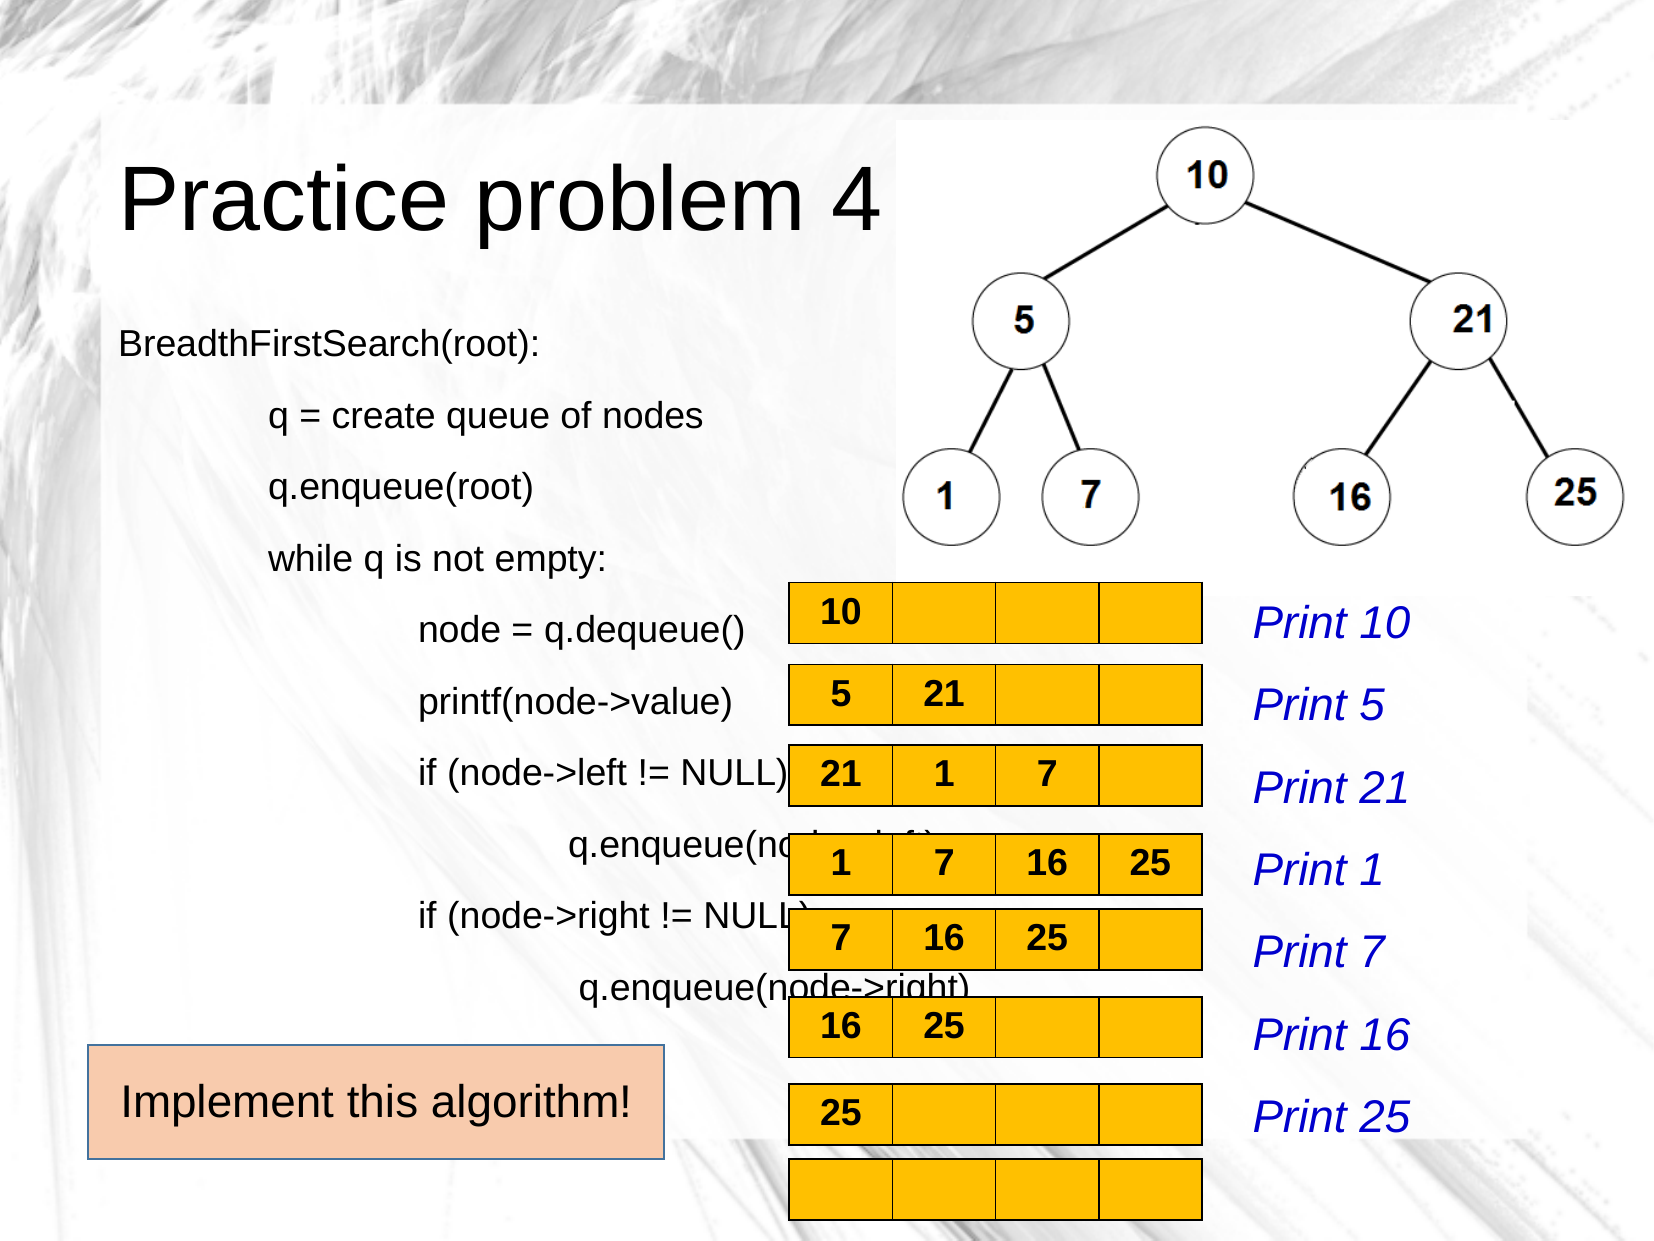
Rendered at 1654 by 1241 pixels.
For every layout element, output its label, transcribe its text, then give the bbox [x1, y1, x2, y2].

table_header 16 [790, 998, 892, 1057]
text_box Implement this algorithm! [88, 1045, 665, 1160]
table_header 16 [996, 835, 1098, 894]
table_header [1100, 746, 1201, 805]
table_header 16 [893, 910, 995, 969]
table_header [996, 596, 1098, 643]
table_header 5 [790, 665, 892, 724]
text_box Print 10 Print 5 Print 21 Print 1 Print 7 Print 16 Print 25 [1237, 557, 1654, 1150]
table_header [893, 1160, 995, 1219]
table_header [1100, 910, 1201, 969]
table_header 25 [1100, 835, 1201, 894]
table_header [1100, 998, 1201, 1057]
table_header 21 [893, 665, 995, 724]
picture [0, 0, 1654, 1241]
table_header [893, 1085, 995, 1144]
table_header 25 [996, 910, 1098, 969]
table_header [1100, 596, 1201, 643]
list BreadthFirstSearch(root): q = create queue of nodes q.enqueue(root) while q is not empty: node = q.dequeue() printf(node->value) if (node->left != NULL) q.enqueue(node->left) if (node->right != NULL) q.enqueue(node->right) [118, 319, 1237, 1109]
table_header [893, 583, 995, 643]
table_header [996, 998, 1098, 1057]
table_header [1100, 1085, 1201, 1144]
table_header [1100, 1160, 1201, 1219]
title Practice problem 4 [118, 93, 1506, 299]
table_header 1 [790, 835, 892, 894]
table_header [996, 1085, 1098, 1144]
table_header 21 [790, 746, 892, 805]
table_header 7 [790, 910, 892, 969]
table_header [996, 1160, 1098, 1219]
table_header [1100, 665, 1201, 724]
table_header 25 [893, 998, 995, 1057]
table_header 1 [893, 746, 995, 805]
table_header 7 [893, 835, 995, 894]
table_header 25 [790, 1085, 892, 1144]
table_header 7 [996, 746, 1098, 805]
table_header [790, 1160, 892, 1219]
table_header [996, 665, 1098, 724]
table_header 10 [790, 583, 892, 643]
